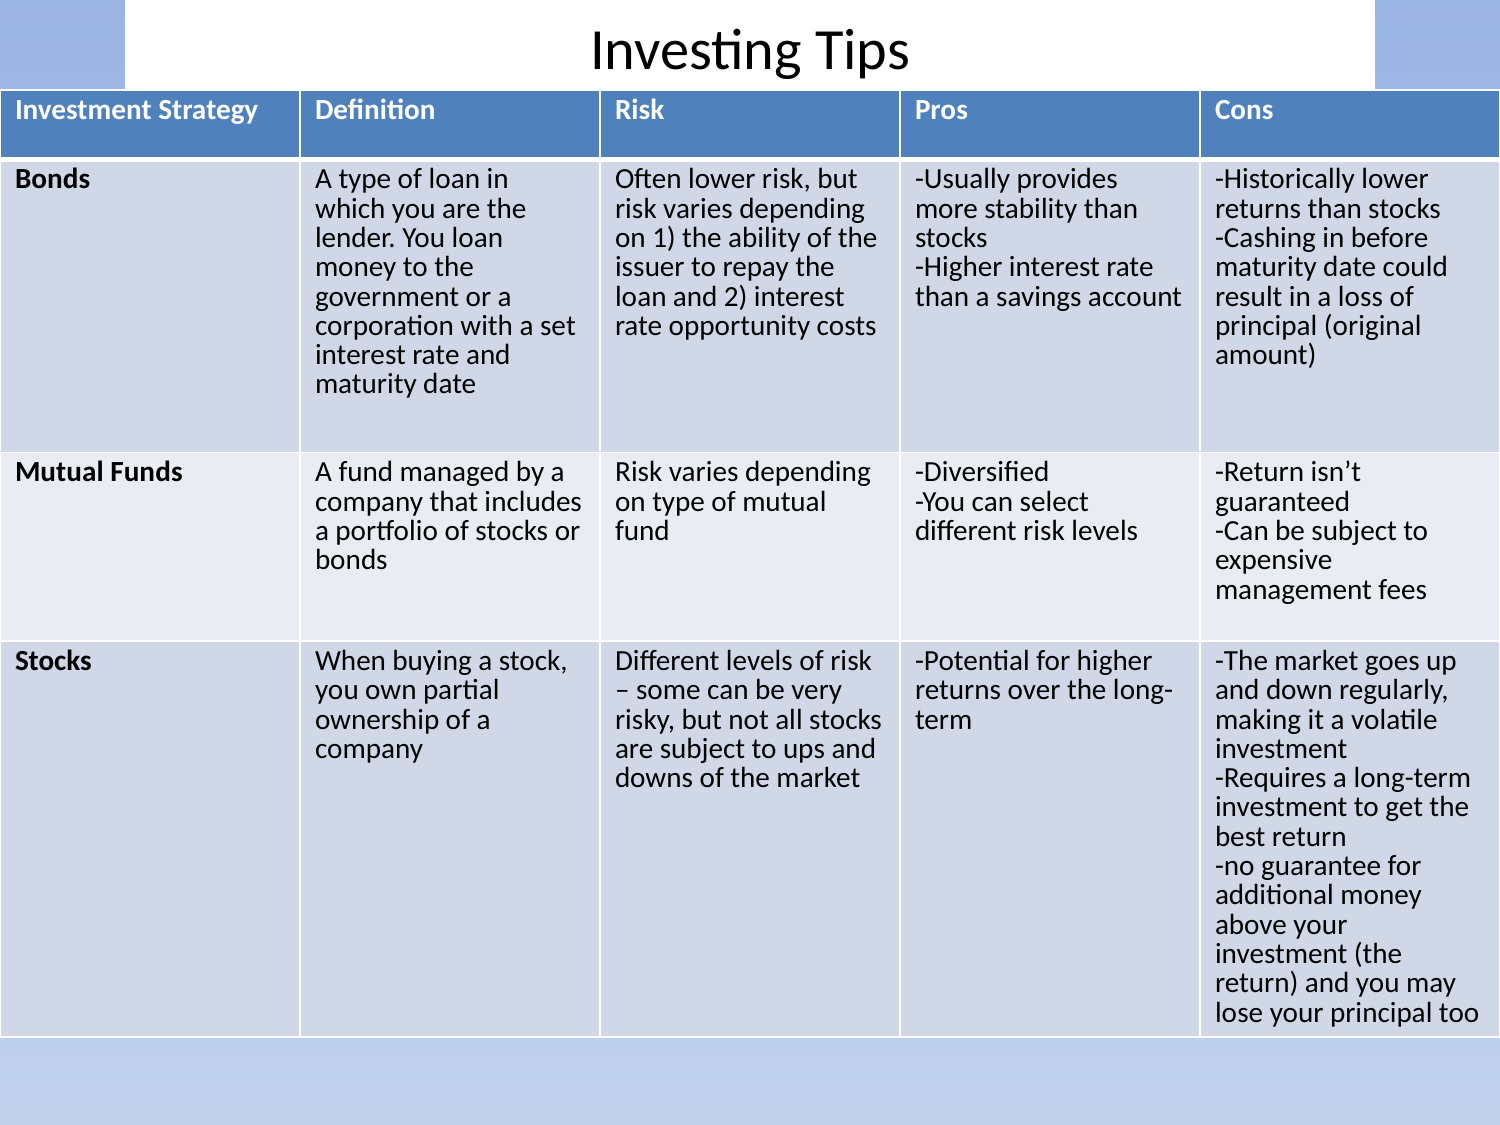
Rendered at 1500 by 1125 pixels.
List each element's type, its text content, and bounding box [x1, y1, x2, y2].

table_header Cons [1201, 91, 1499, 157]
table_cell -Usually provides more stability than stocks -Higher interest rate than a savings account [901, 162, 1199, 452]
table_cell Mutual Funds [1, 453, 299, 640]
table_cell -Historically lower returns than stocks -Cashing in before maturity date could result in a loss of principal (original amount) [1201, 162, 1499, 452]
table_header Investment Strategy [1, 91, 299, 157]
table_cell Risk varies depending on type of mutual fund [601, 453, 899, 640]
table_cell Stocks [1, 642, 299, 1036]
table_header Risk [601, 91, 899, 157]
table_header Pros [901, 91, 1199, 157]
table_cell Bonds [1, 162, 299, 452]
title Investing Tips [125, 0, 1375, 89]
table_cell When buying a stock, you own partial ownership of a company [301, 642, 599, 1036]
table_cell -Potential for higher returns over the long-term [901, 642, 1199, 1036]
table_cell A fund managed by a company that includes a portfolio of stocks or bonds [301, 453, 599, 640]
table_header Definition [301, 91, 599, 157]
table_cell -Return isn’t guaranteed -Can be subject to expensive management fees [1201, 453, 1499, 640]
table_cell -Diversified -You can select different risk levels [901, 453, 1199, 640]
table_cell A type of loan in which you are the lender. You loan money to the government or a corporation with a set interest rate and maturity date [301, 162, 599, 452]
table_cell -The market goes up and down regularly, making it a volatile investment -Requires a long-term investment to get the best return -no guarantee for additional money above your investment (the return) and you may lose your principal too [1201, 642, 1499, 1036]
table_cell Often lower risk, but risk varies depending on 1) the ability of the issuer to repay the loan and 2) interest rate opportunity costs [601, 162, 899, 452]
table_cell Different levels of risk – some can be very risky, but not all stocks are subject to ups and downs of the market [601, 642, 899, 1036]
